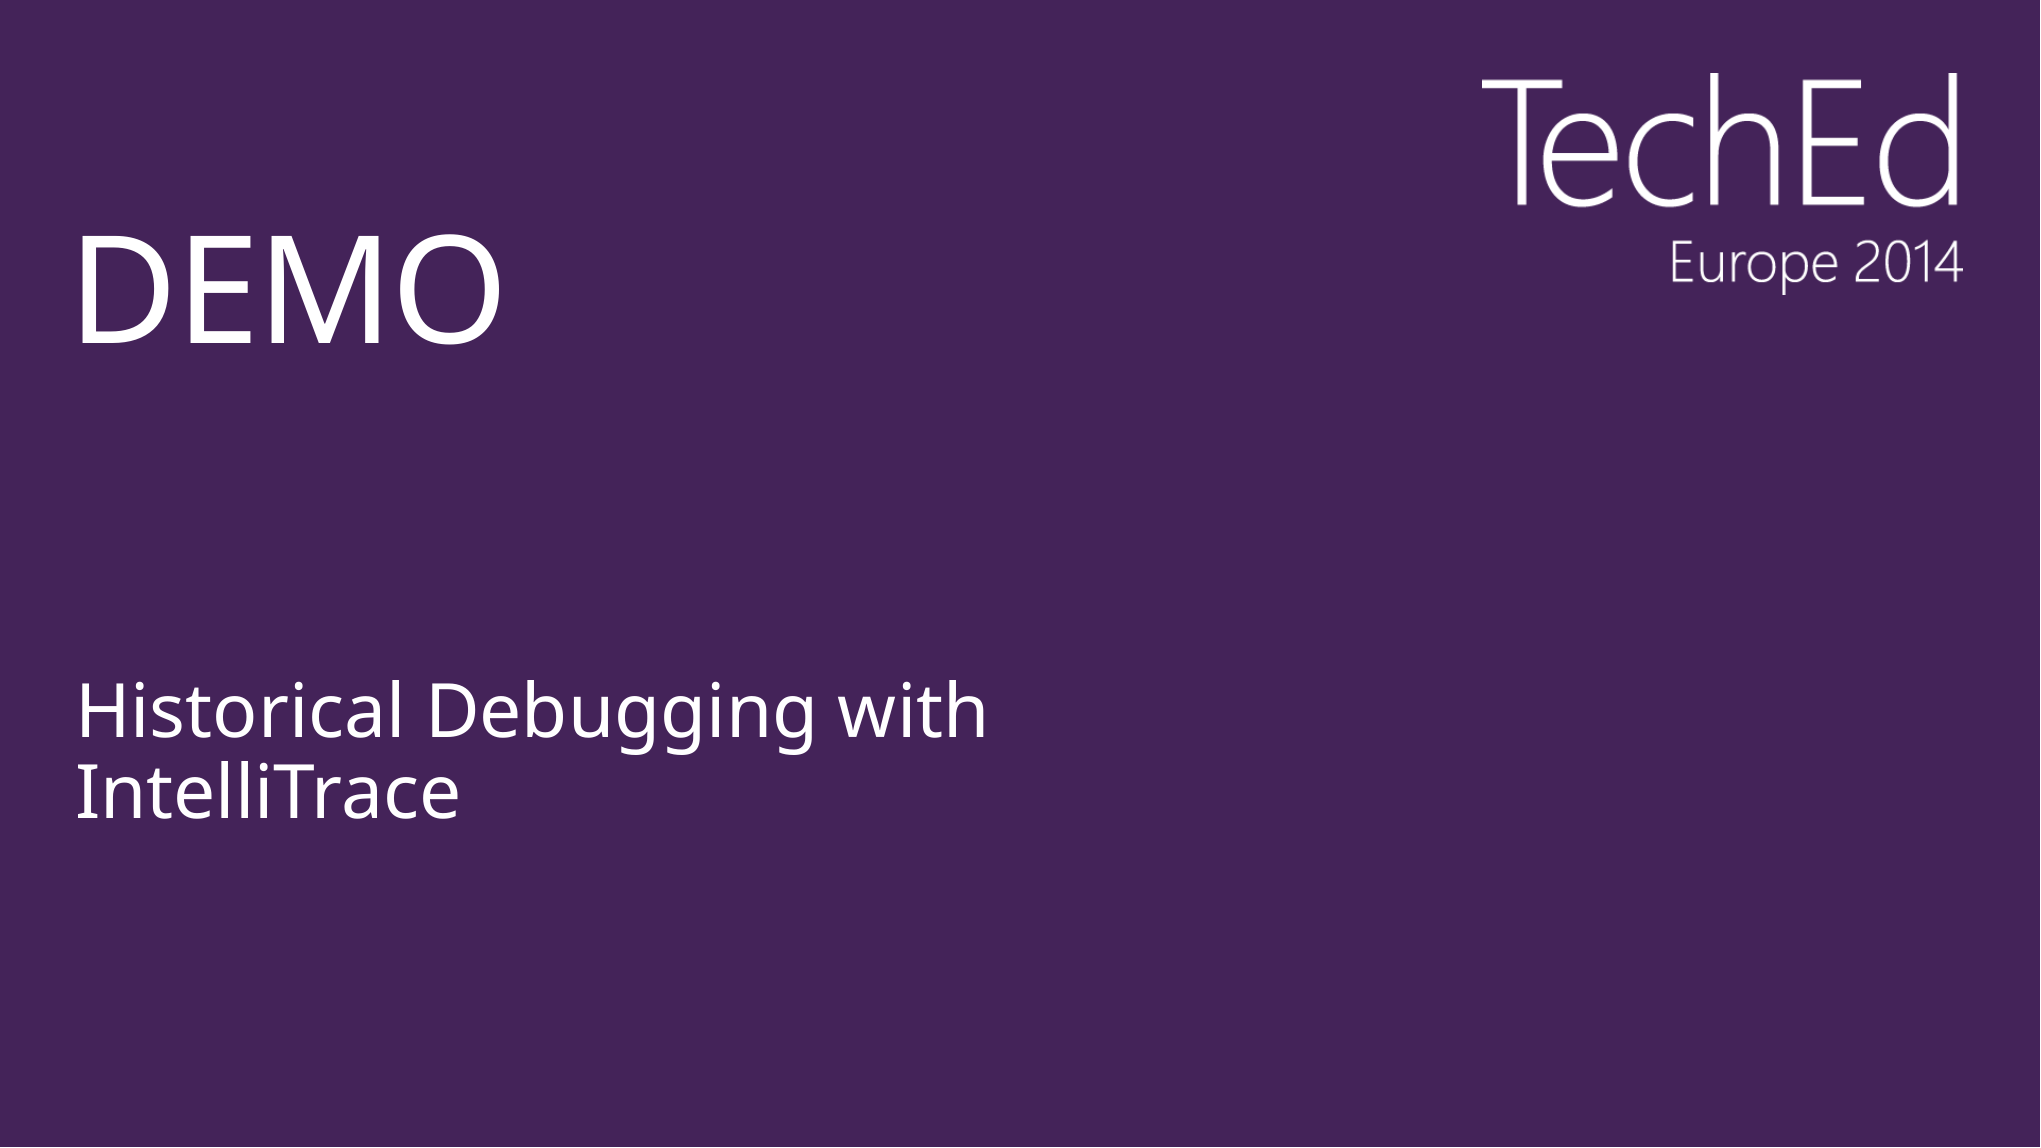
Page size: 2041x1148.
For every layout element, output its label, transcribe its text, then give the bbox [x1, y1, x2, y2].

title DEMO [45, 198, 1396, 648]
list Historical Debugging with IntelliTrace [45, 648, 1396, 949]
picture [1482, 73, 1963, 295]
